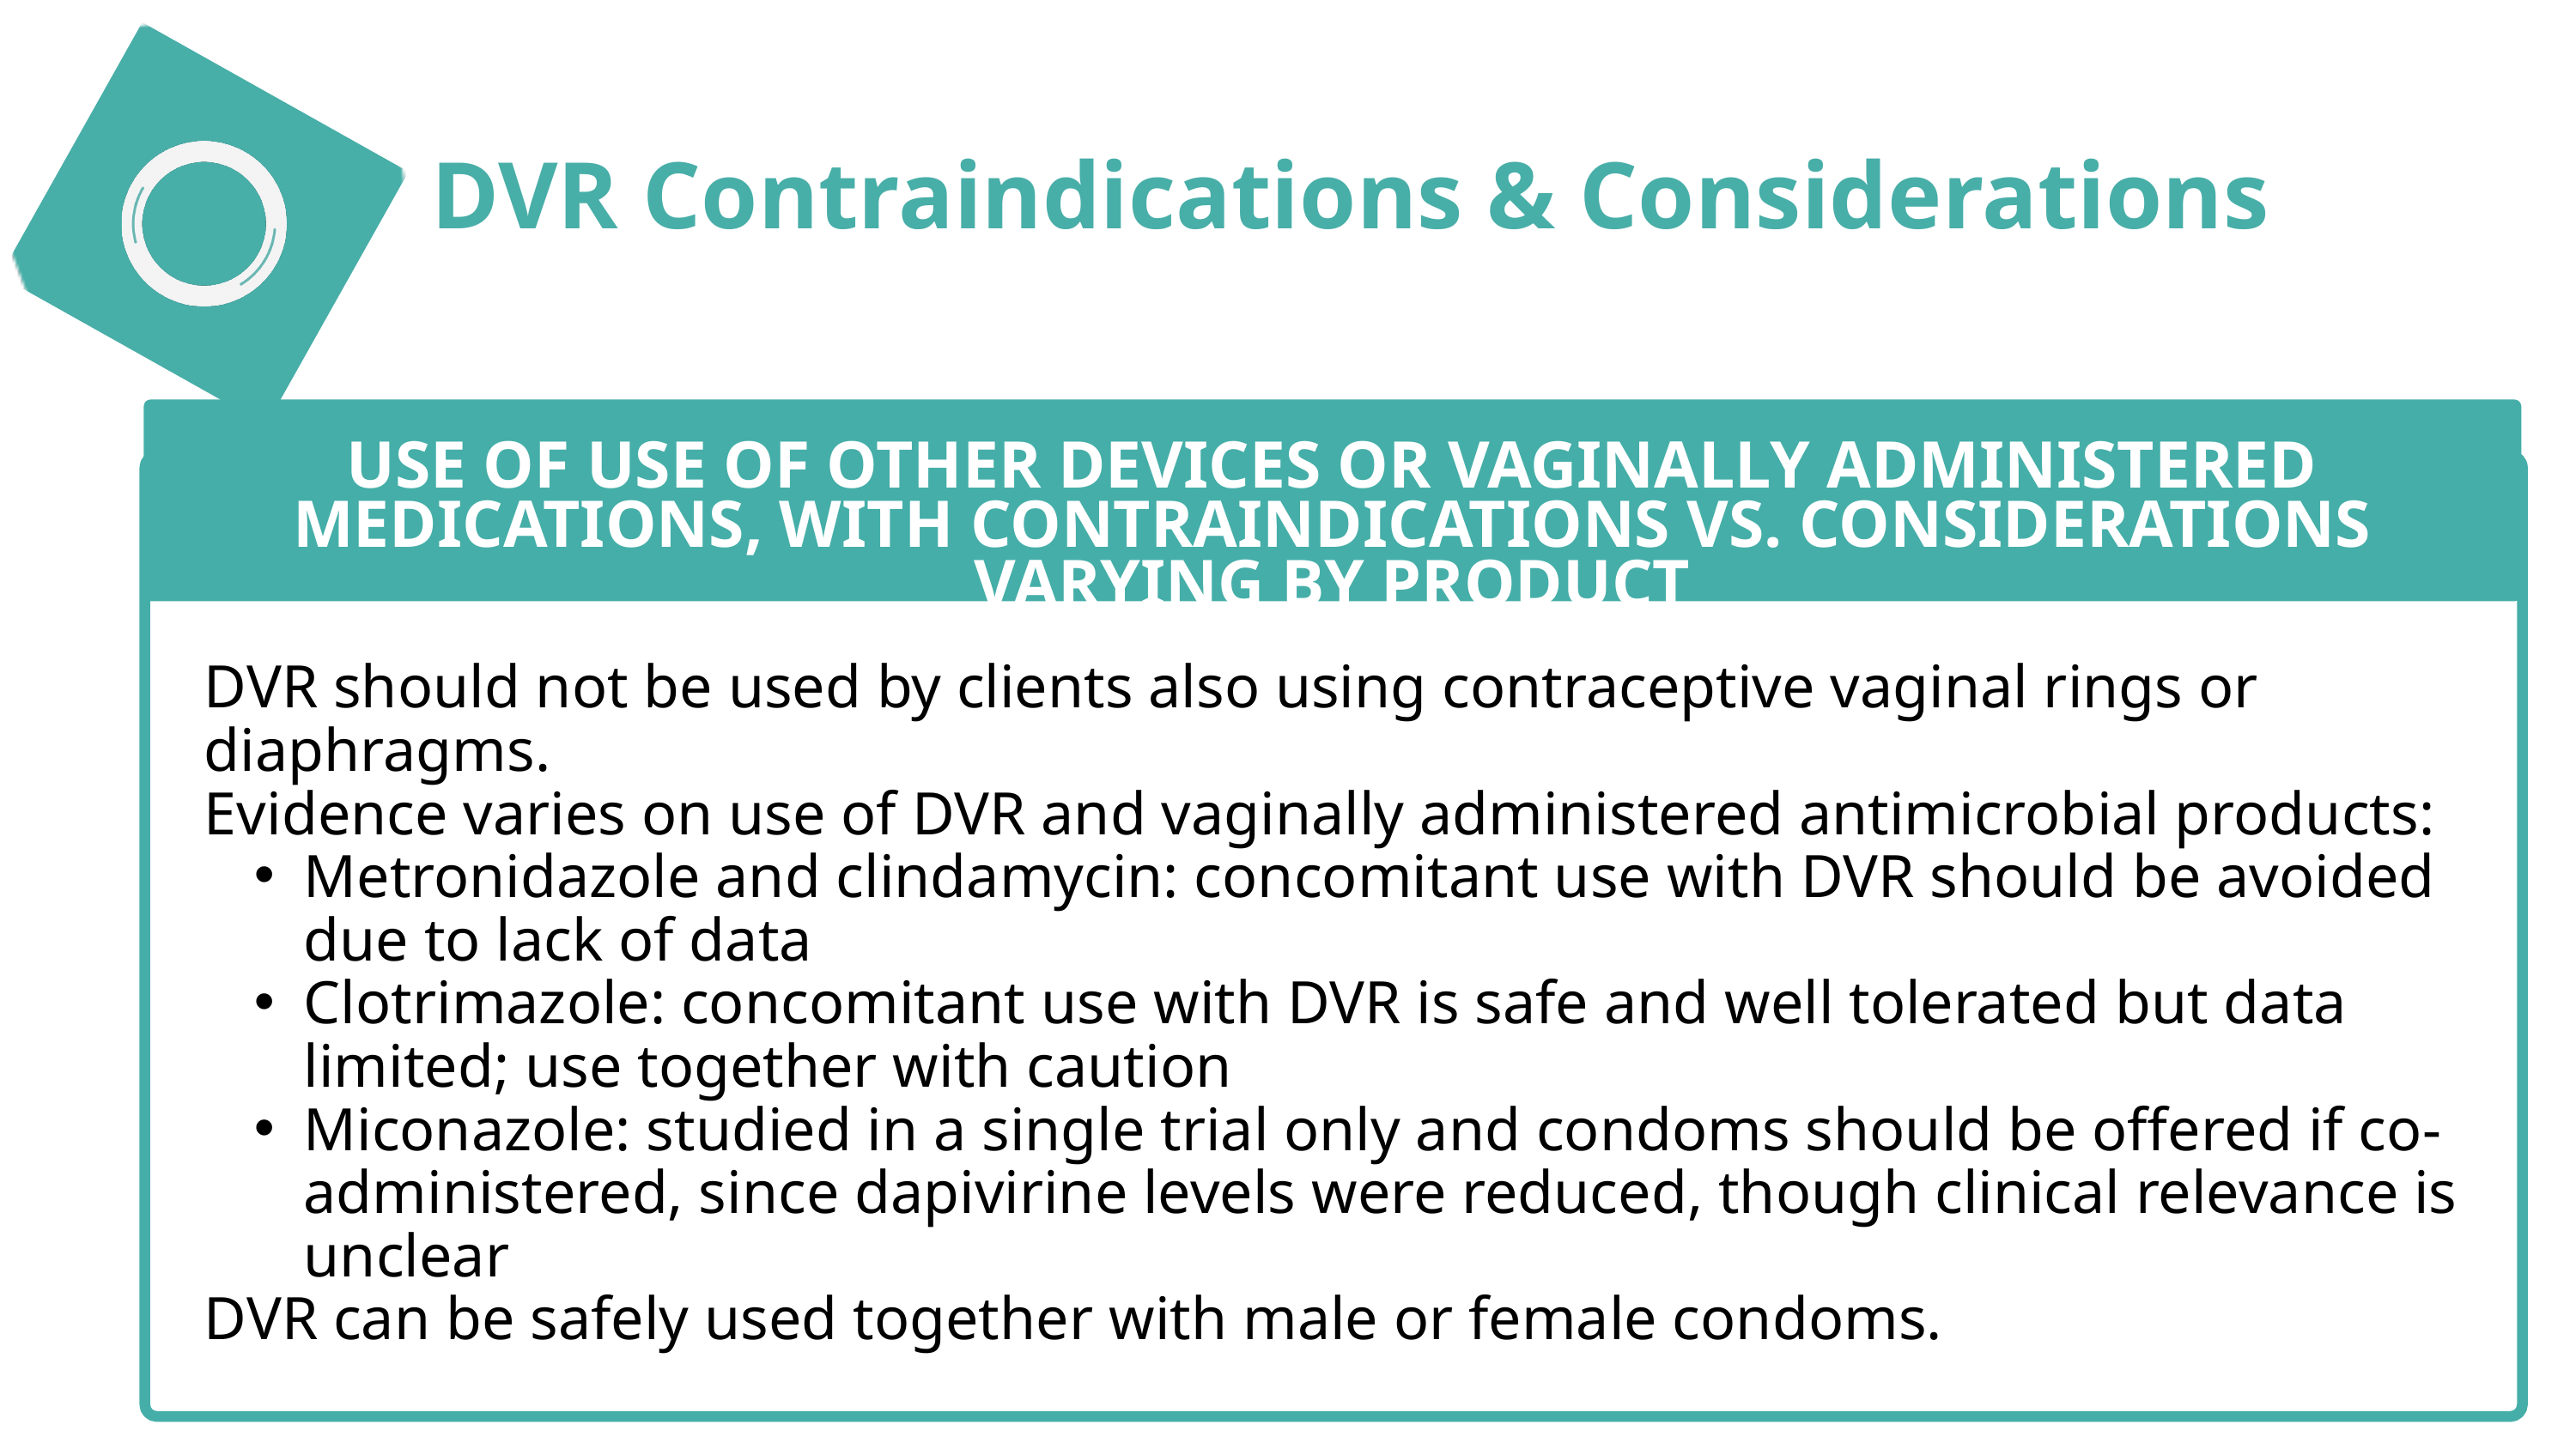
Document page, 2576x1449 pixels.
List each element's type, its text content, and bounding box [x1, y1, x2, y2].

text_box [144, 611, 2523, 1417]
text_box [143, 399, 2522, 602]
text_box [0, 21, 409, 426]
text_box DVR Contraindications & Considerations [431, 161, 2576, 247]
